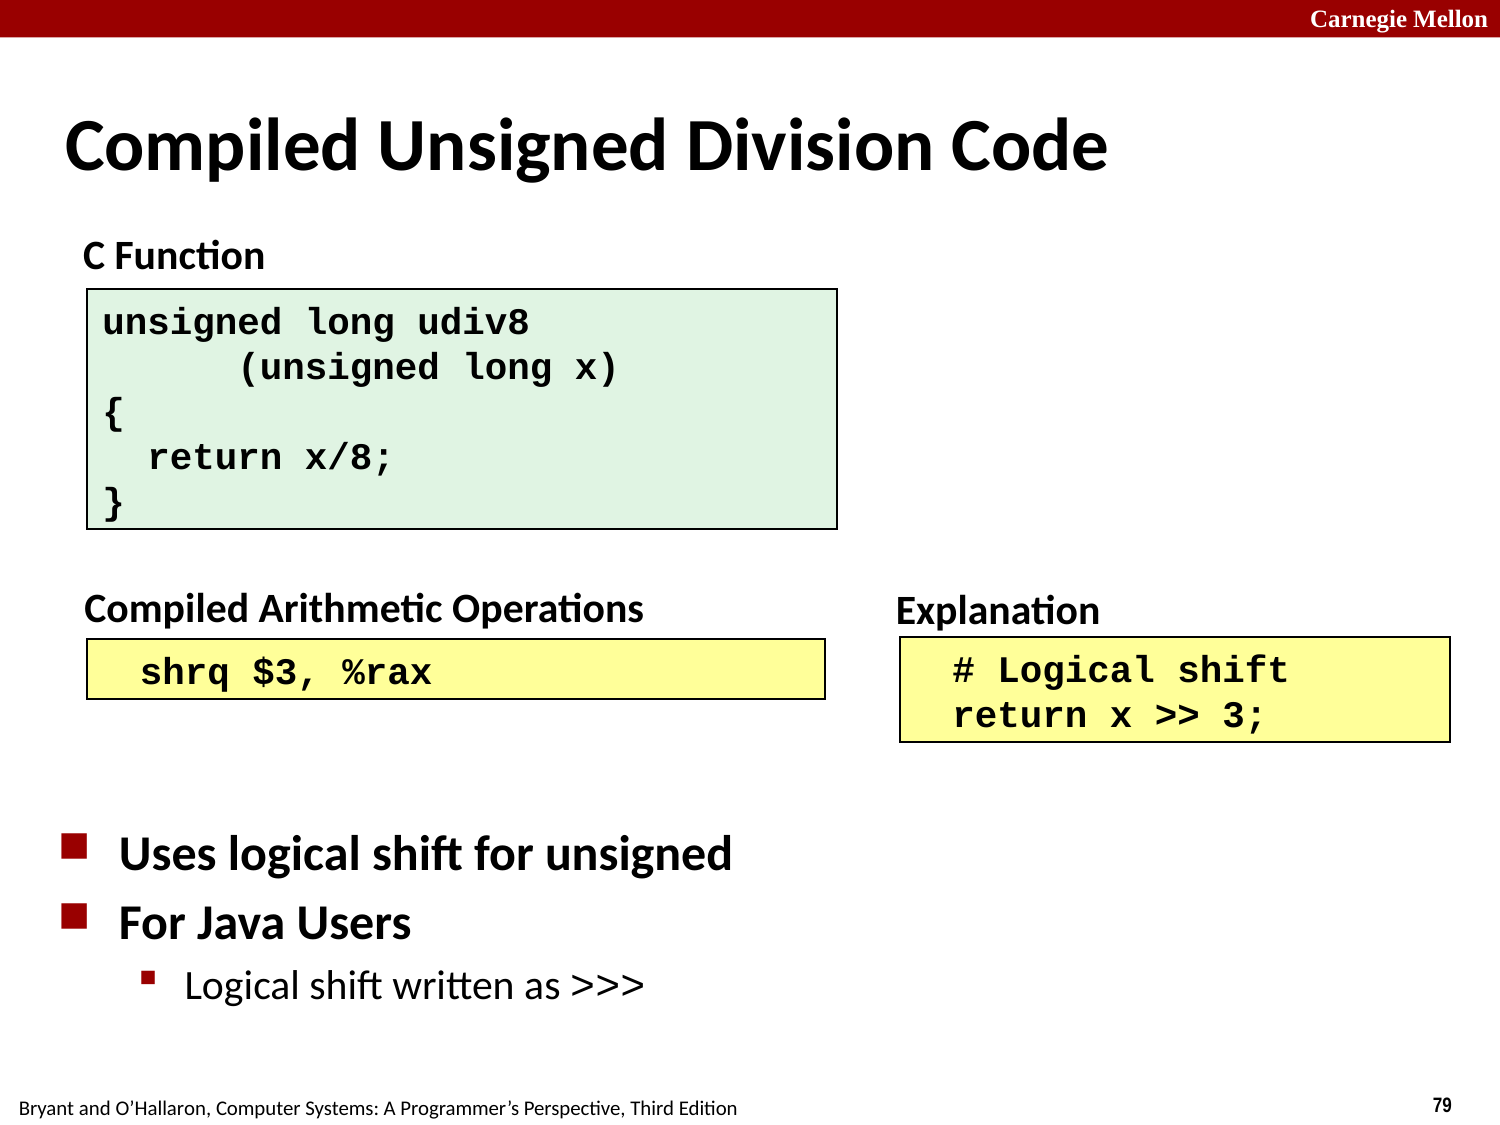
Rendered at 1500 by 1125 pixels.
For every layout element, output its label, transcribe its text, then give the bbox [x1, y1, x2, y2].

text_box C Function [75, 220, 274, 286]
text_box unsigned long udiv8 (unsigned long x) { return x/8; } [87, 289, 838, 530]
text_box shrq $3, %rax [87, 639, 825, 700]
list Uses logical shift for unsigned For Java Users Logical shift written as >>> [47, 812, 1411, 1008]
text_box # Logical shift return x >> 3; [900, 637, 1450, 743]
title Compiled Unsigned Division Code [49, 93, 1351, 188]
text_box Explanation [888, 575, 1109, 640]
text_box Compiled Arithmetic Operations [76, 573, 653, 639]
